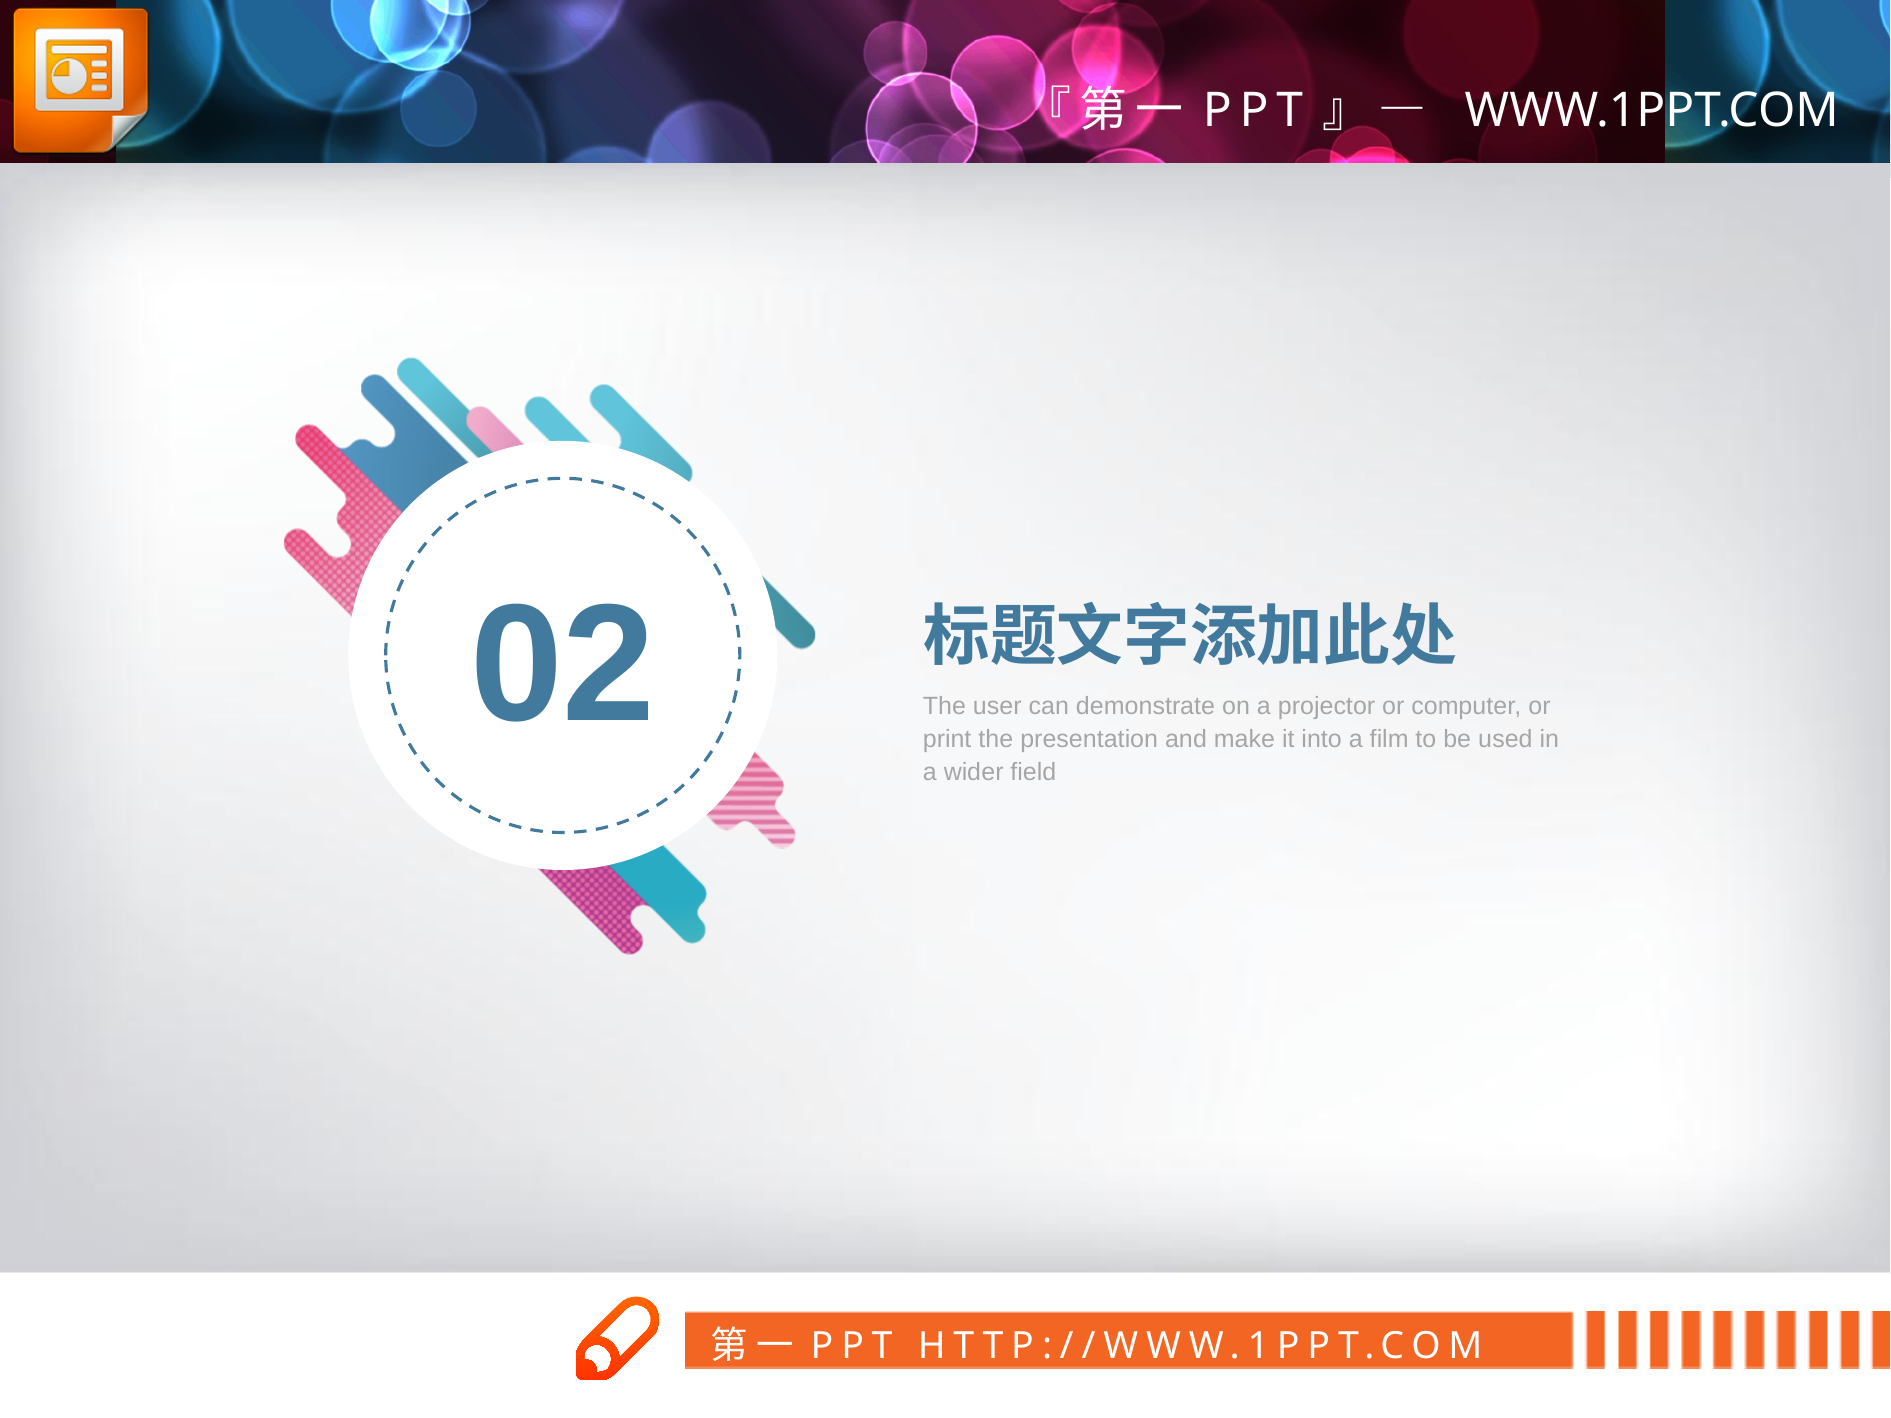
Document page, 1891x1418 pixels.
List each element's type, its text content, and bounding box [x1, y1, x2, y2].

text_box The user can demonstrate on a projector or computer, or print the presentation and make it into a film to be used in a wider field [908, 679, 1596, 794]
picture [685, 1311, 1891, 1369]
text_box 标题文字添加此处 [908, 585, 1473, 679]
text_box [254, 330, 871, 981]
picture [0, 0, 1891, 1275]
